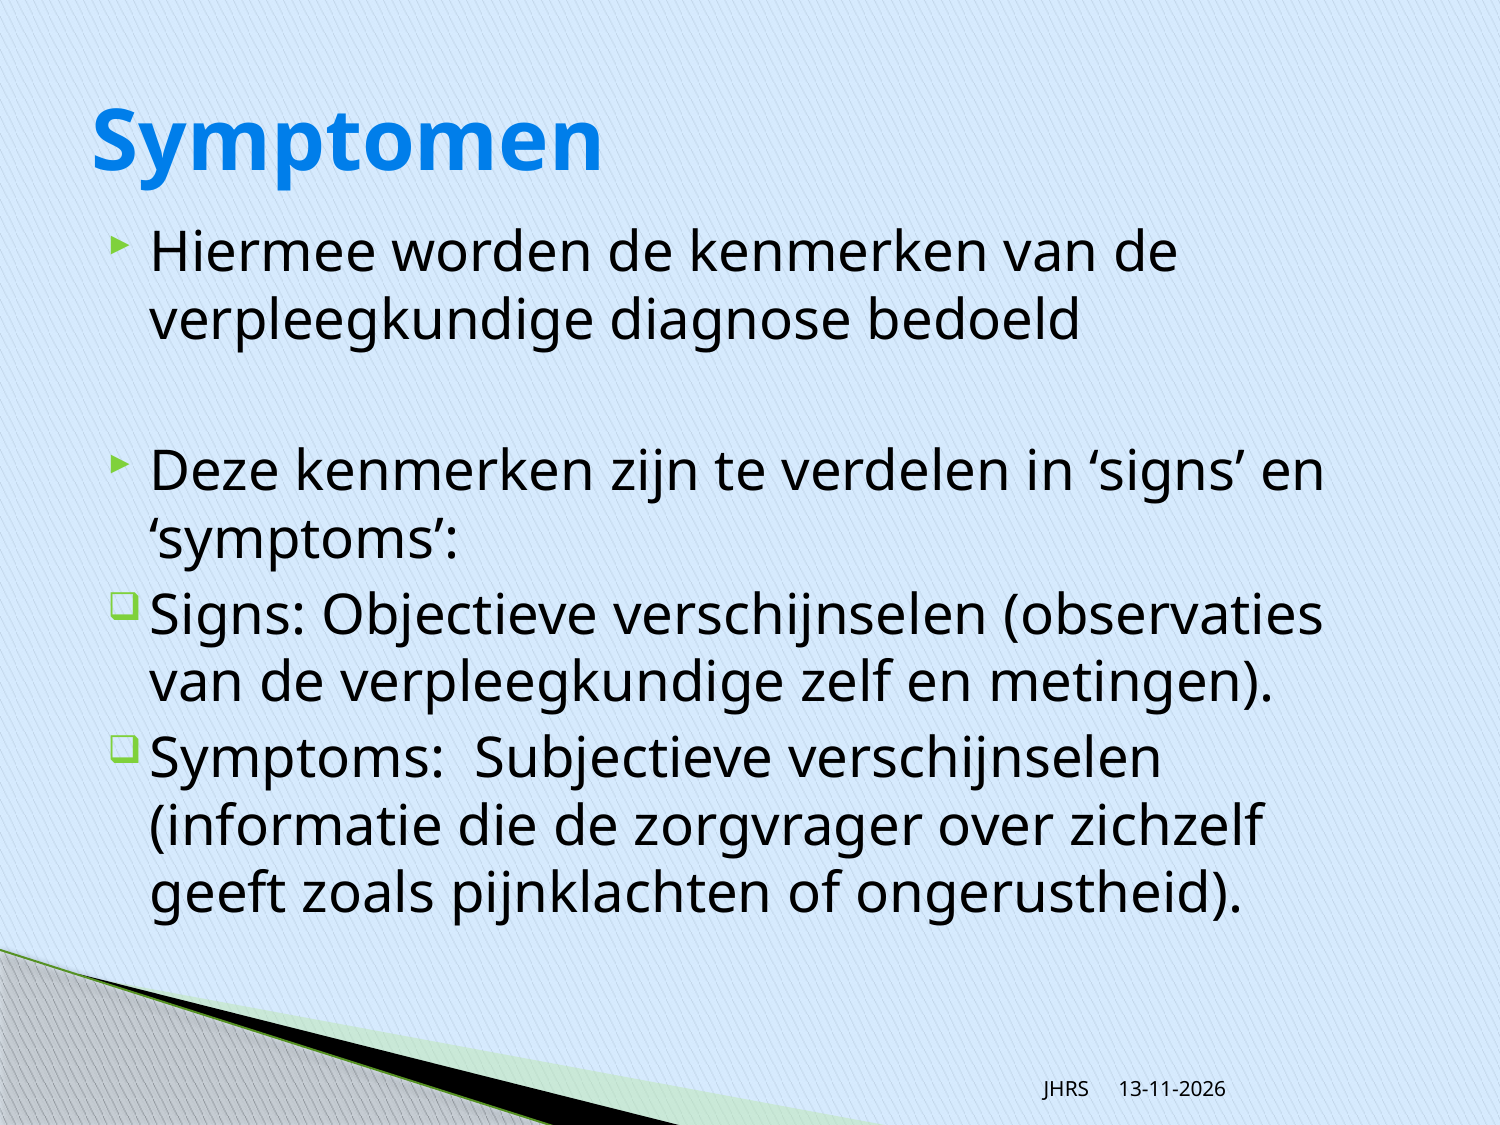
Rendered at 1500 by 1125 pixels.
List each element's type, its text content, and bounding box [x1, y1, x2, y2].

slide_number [1105, 1051, 1419, 1112]
footer JHRS [718, 1051, 1105, 1112]
list Hiermee worden de kenmerken van de verpleegkundige diagnose bedoeld Deze kenmerken zijn te verdelen in ‘signs’ en ‘symptoms’: Signs: Objectieve verschijnselen (observaties van de verpleegkundige zelf en metingen). Symptoms: Subjectieve verschijnselen (informatie die de zorgvrager over zichzelf geeft zoals pijnklachten of ongerustheid). [75, 208, 1425, 986]
title Symptomen [76, 42, 1427, 231]
